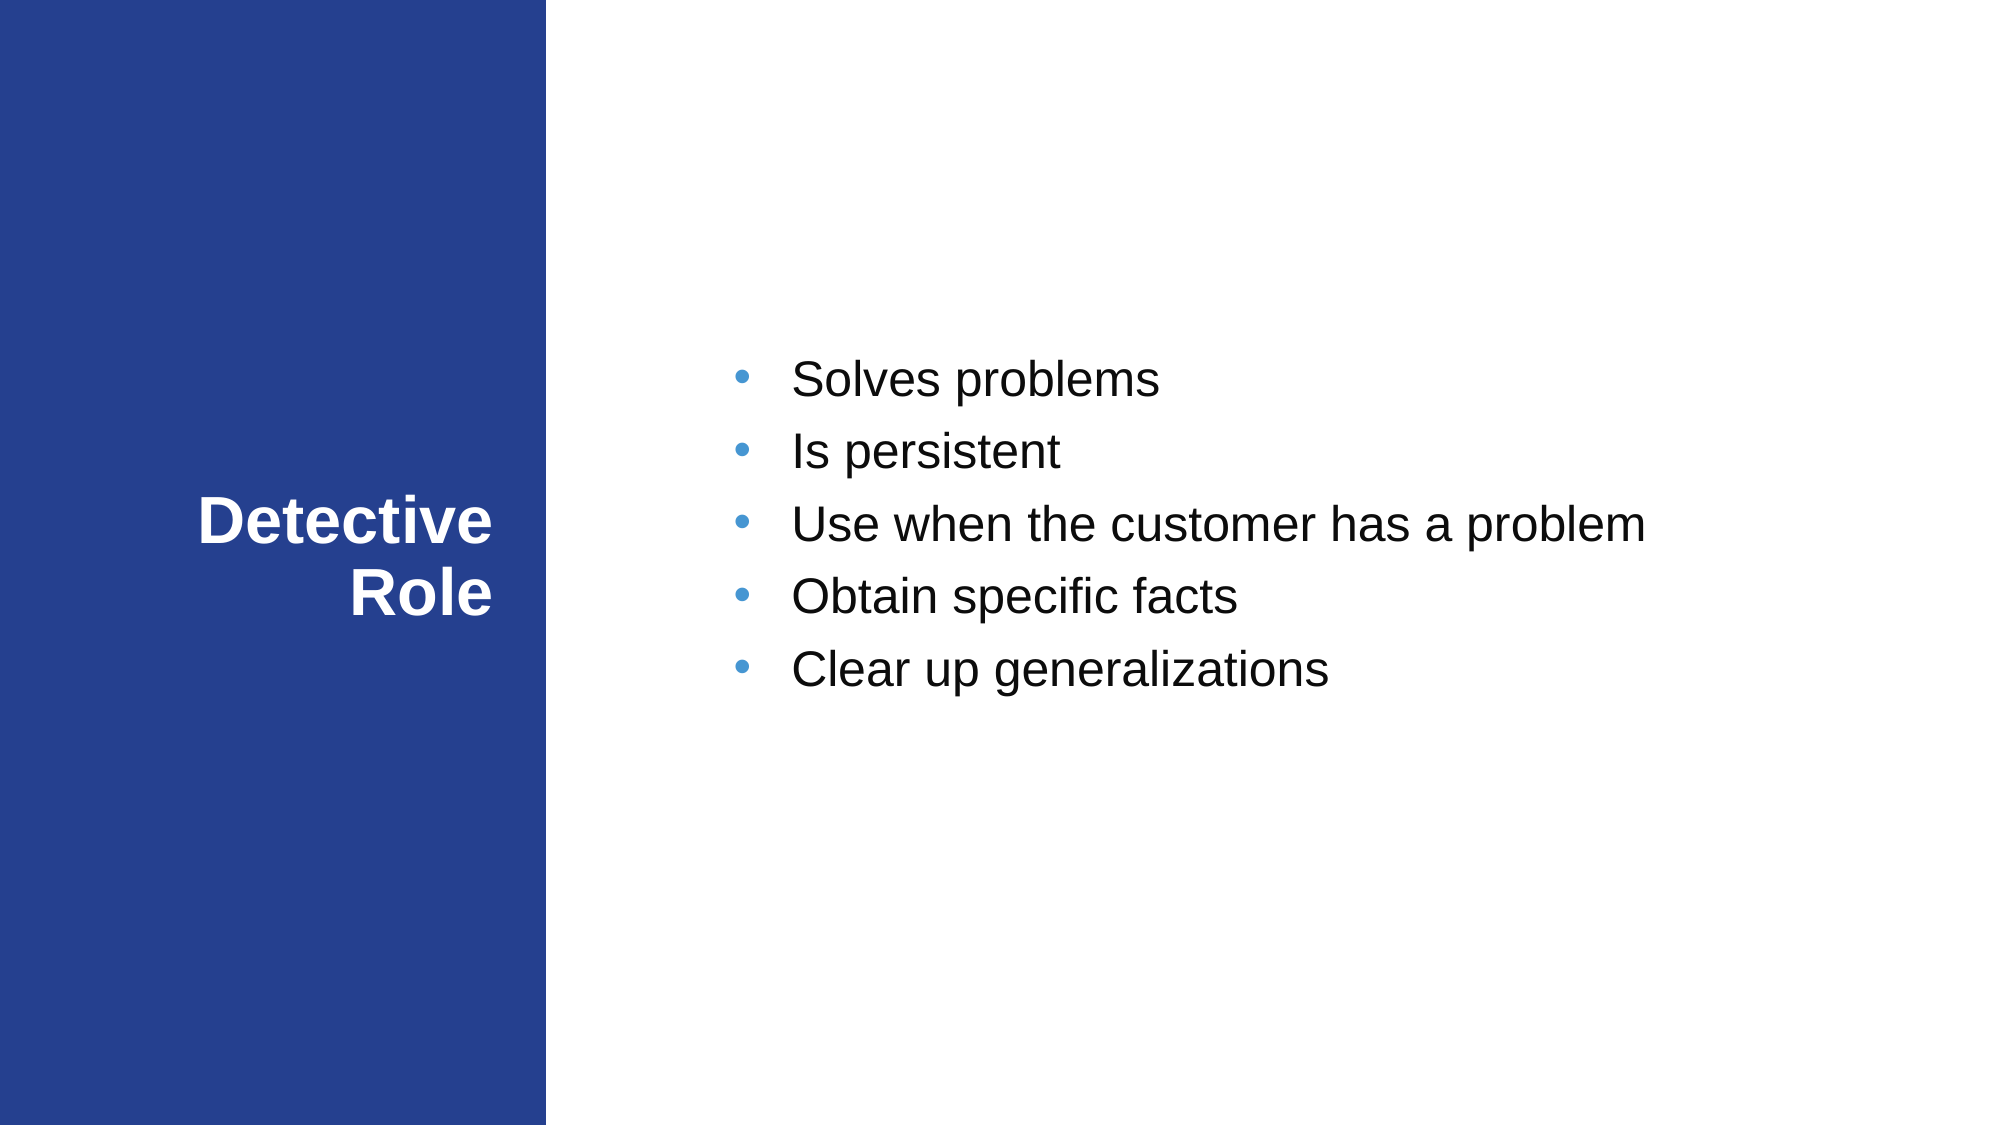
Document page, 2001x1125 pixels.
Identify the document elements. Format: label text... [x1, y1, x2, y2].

list Solves problems Is persistent Use when the customer has a problem Obtain specific facts Clear up generalizations [701, 107, 1866, 1009]
title Detective Role [37, 448, 509, 667]
